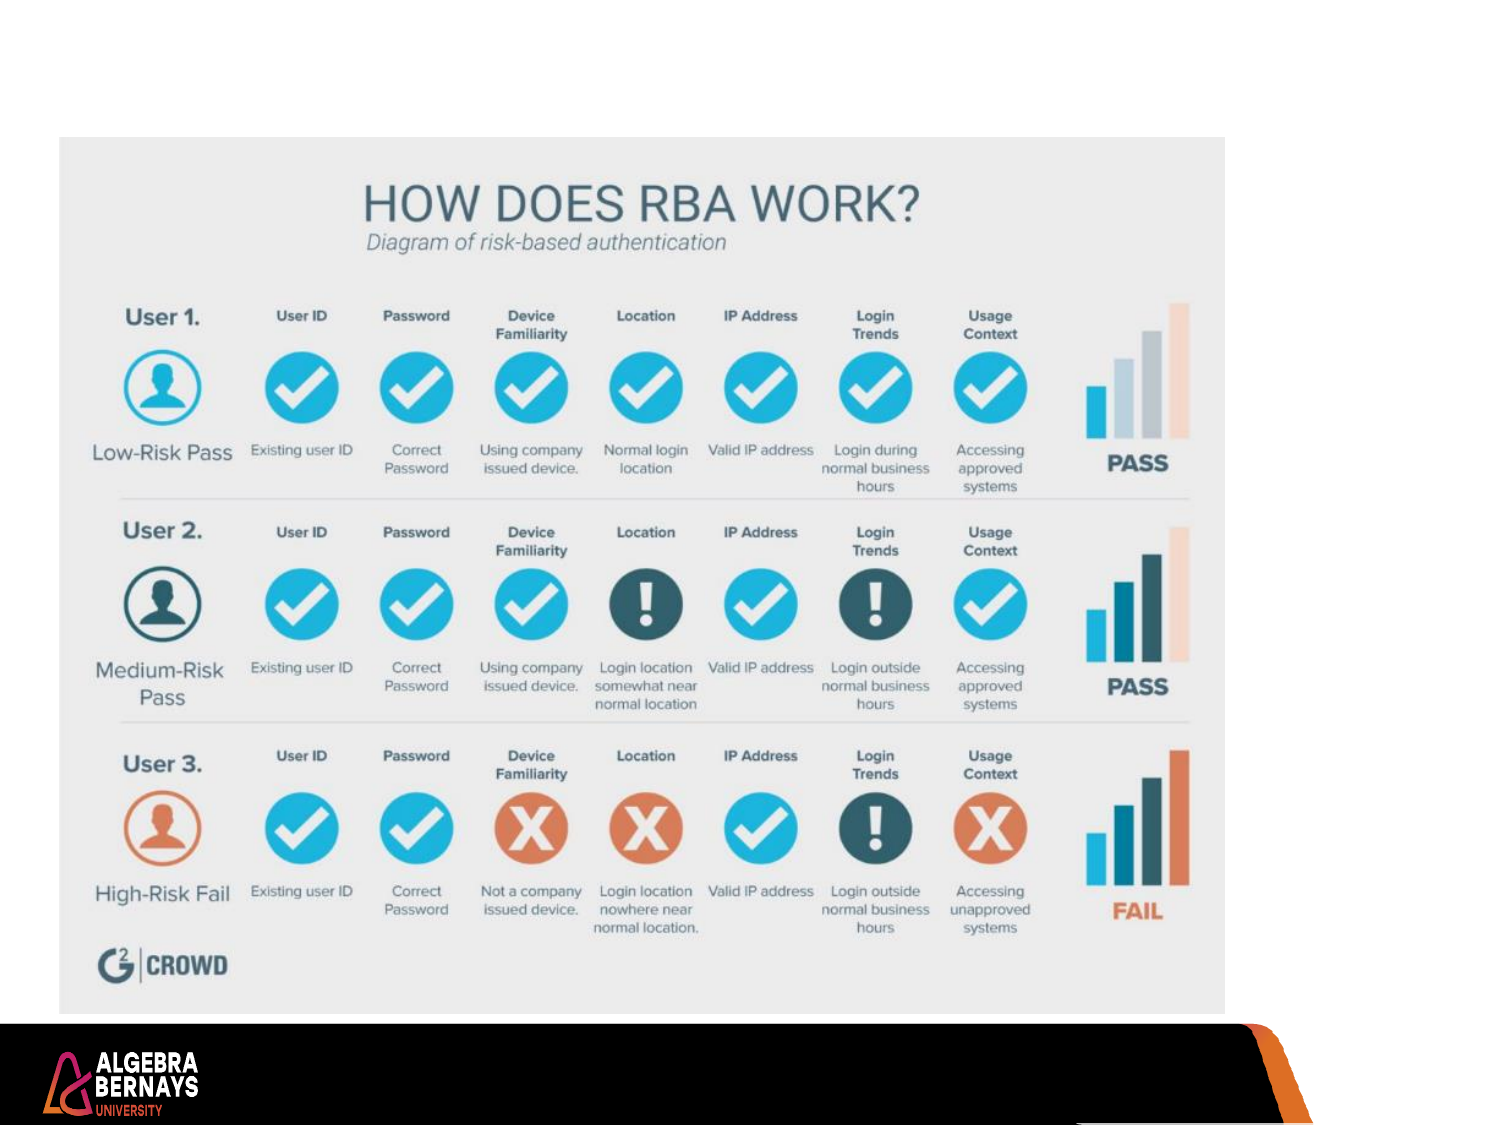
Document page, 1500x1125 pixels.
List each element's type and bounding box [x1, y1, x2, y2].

list [58, 137, 1225, 1014]
picture [0, 1023, 1468, 1125]
